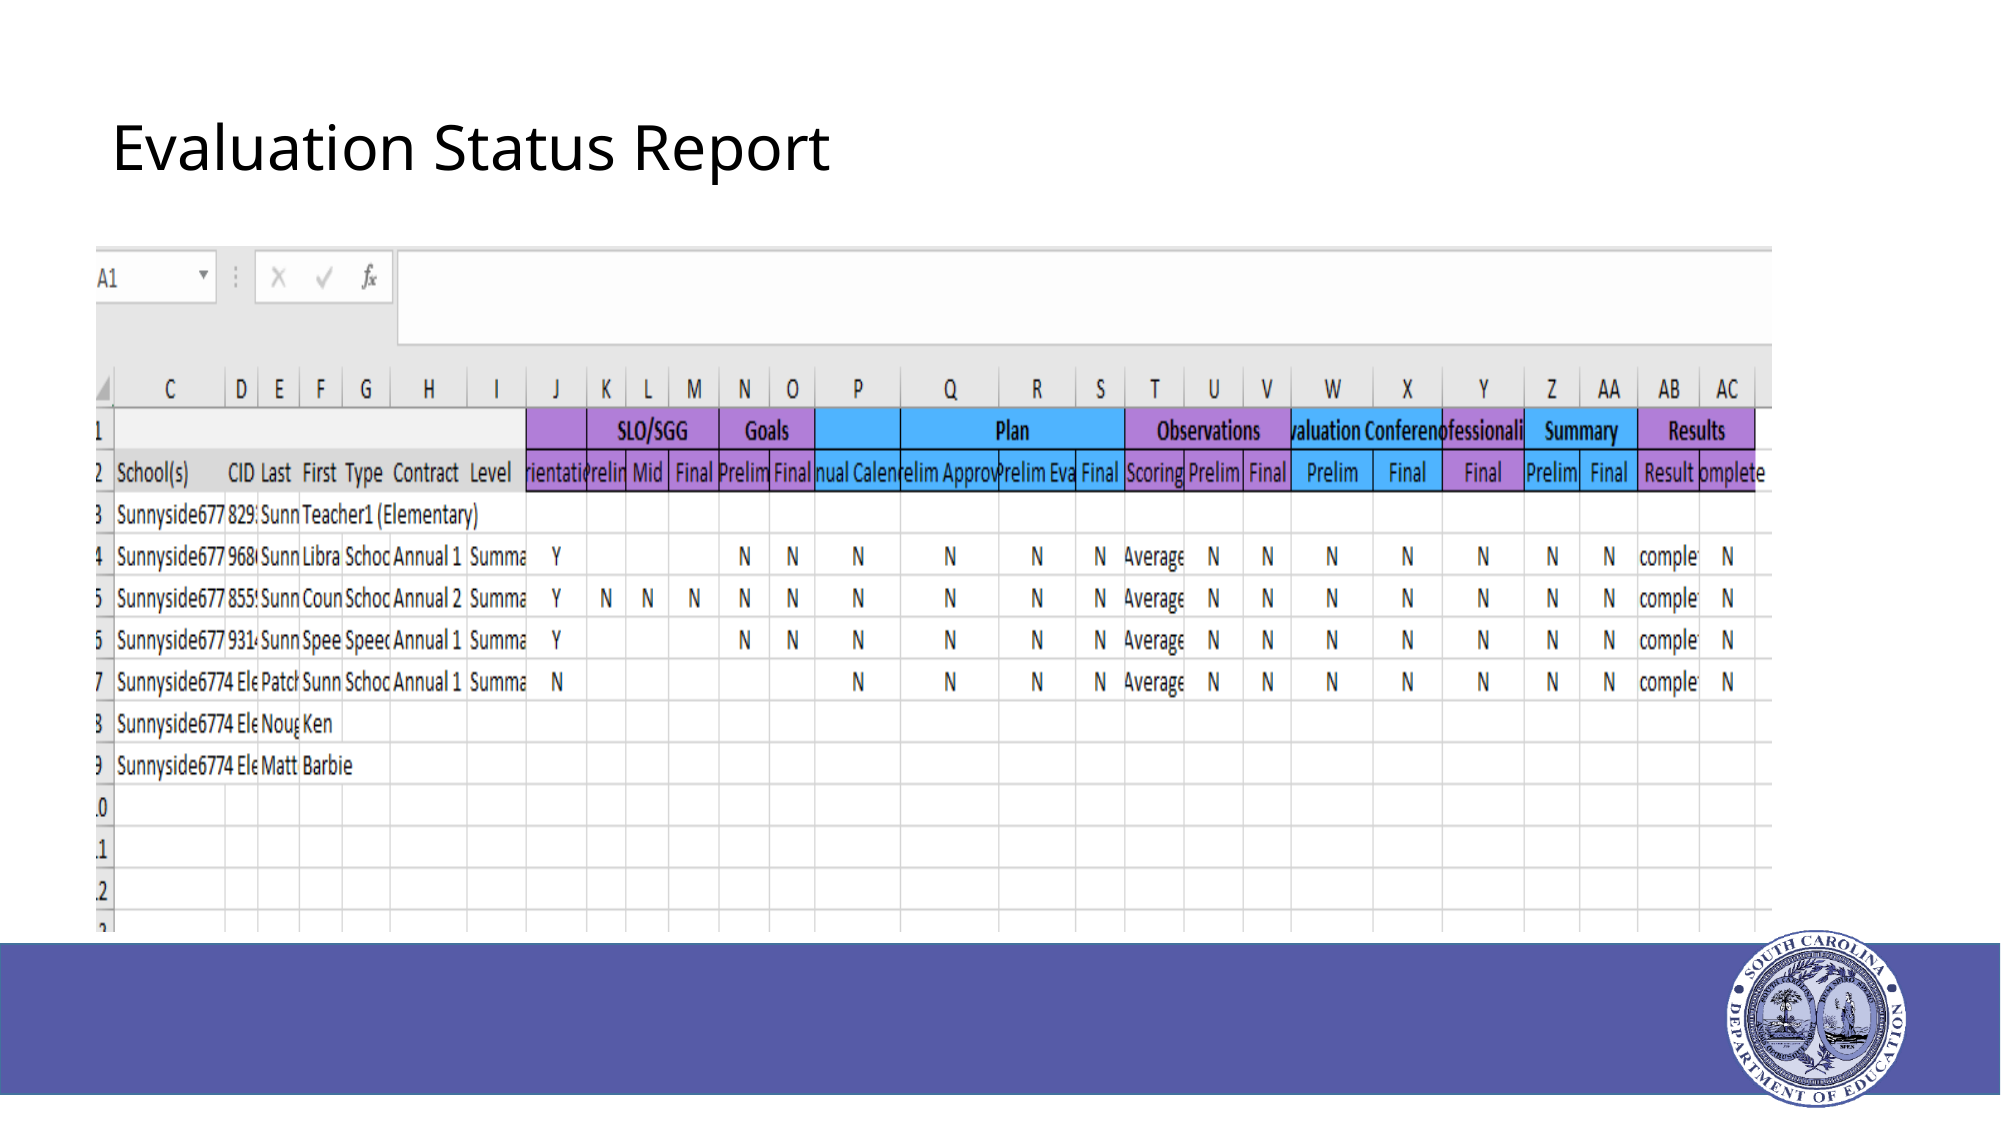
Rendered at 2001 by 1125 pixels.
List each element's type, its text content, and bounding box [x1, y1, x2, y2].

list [96, 246, 1772, 932]
picture [1723, 928, 1907, 1109]
title Evaluation Status Report [96, 59, 1897, 240]
